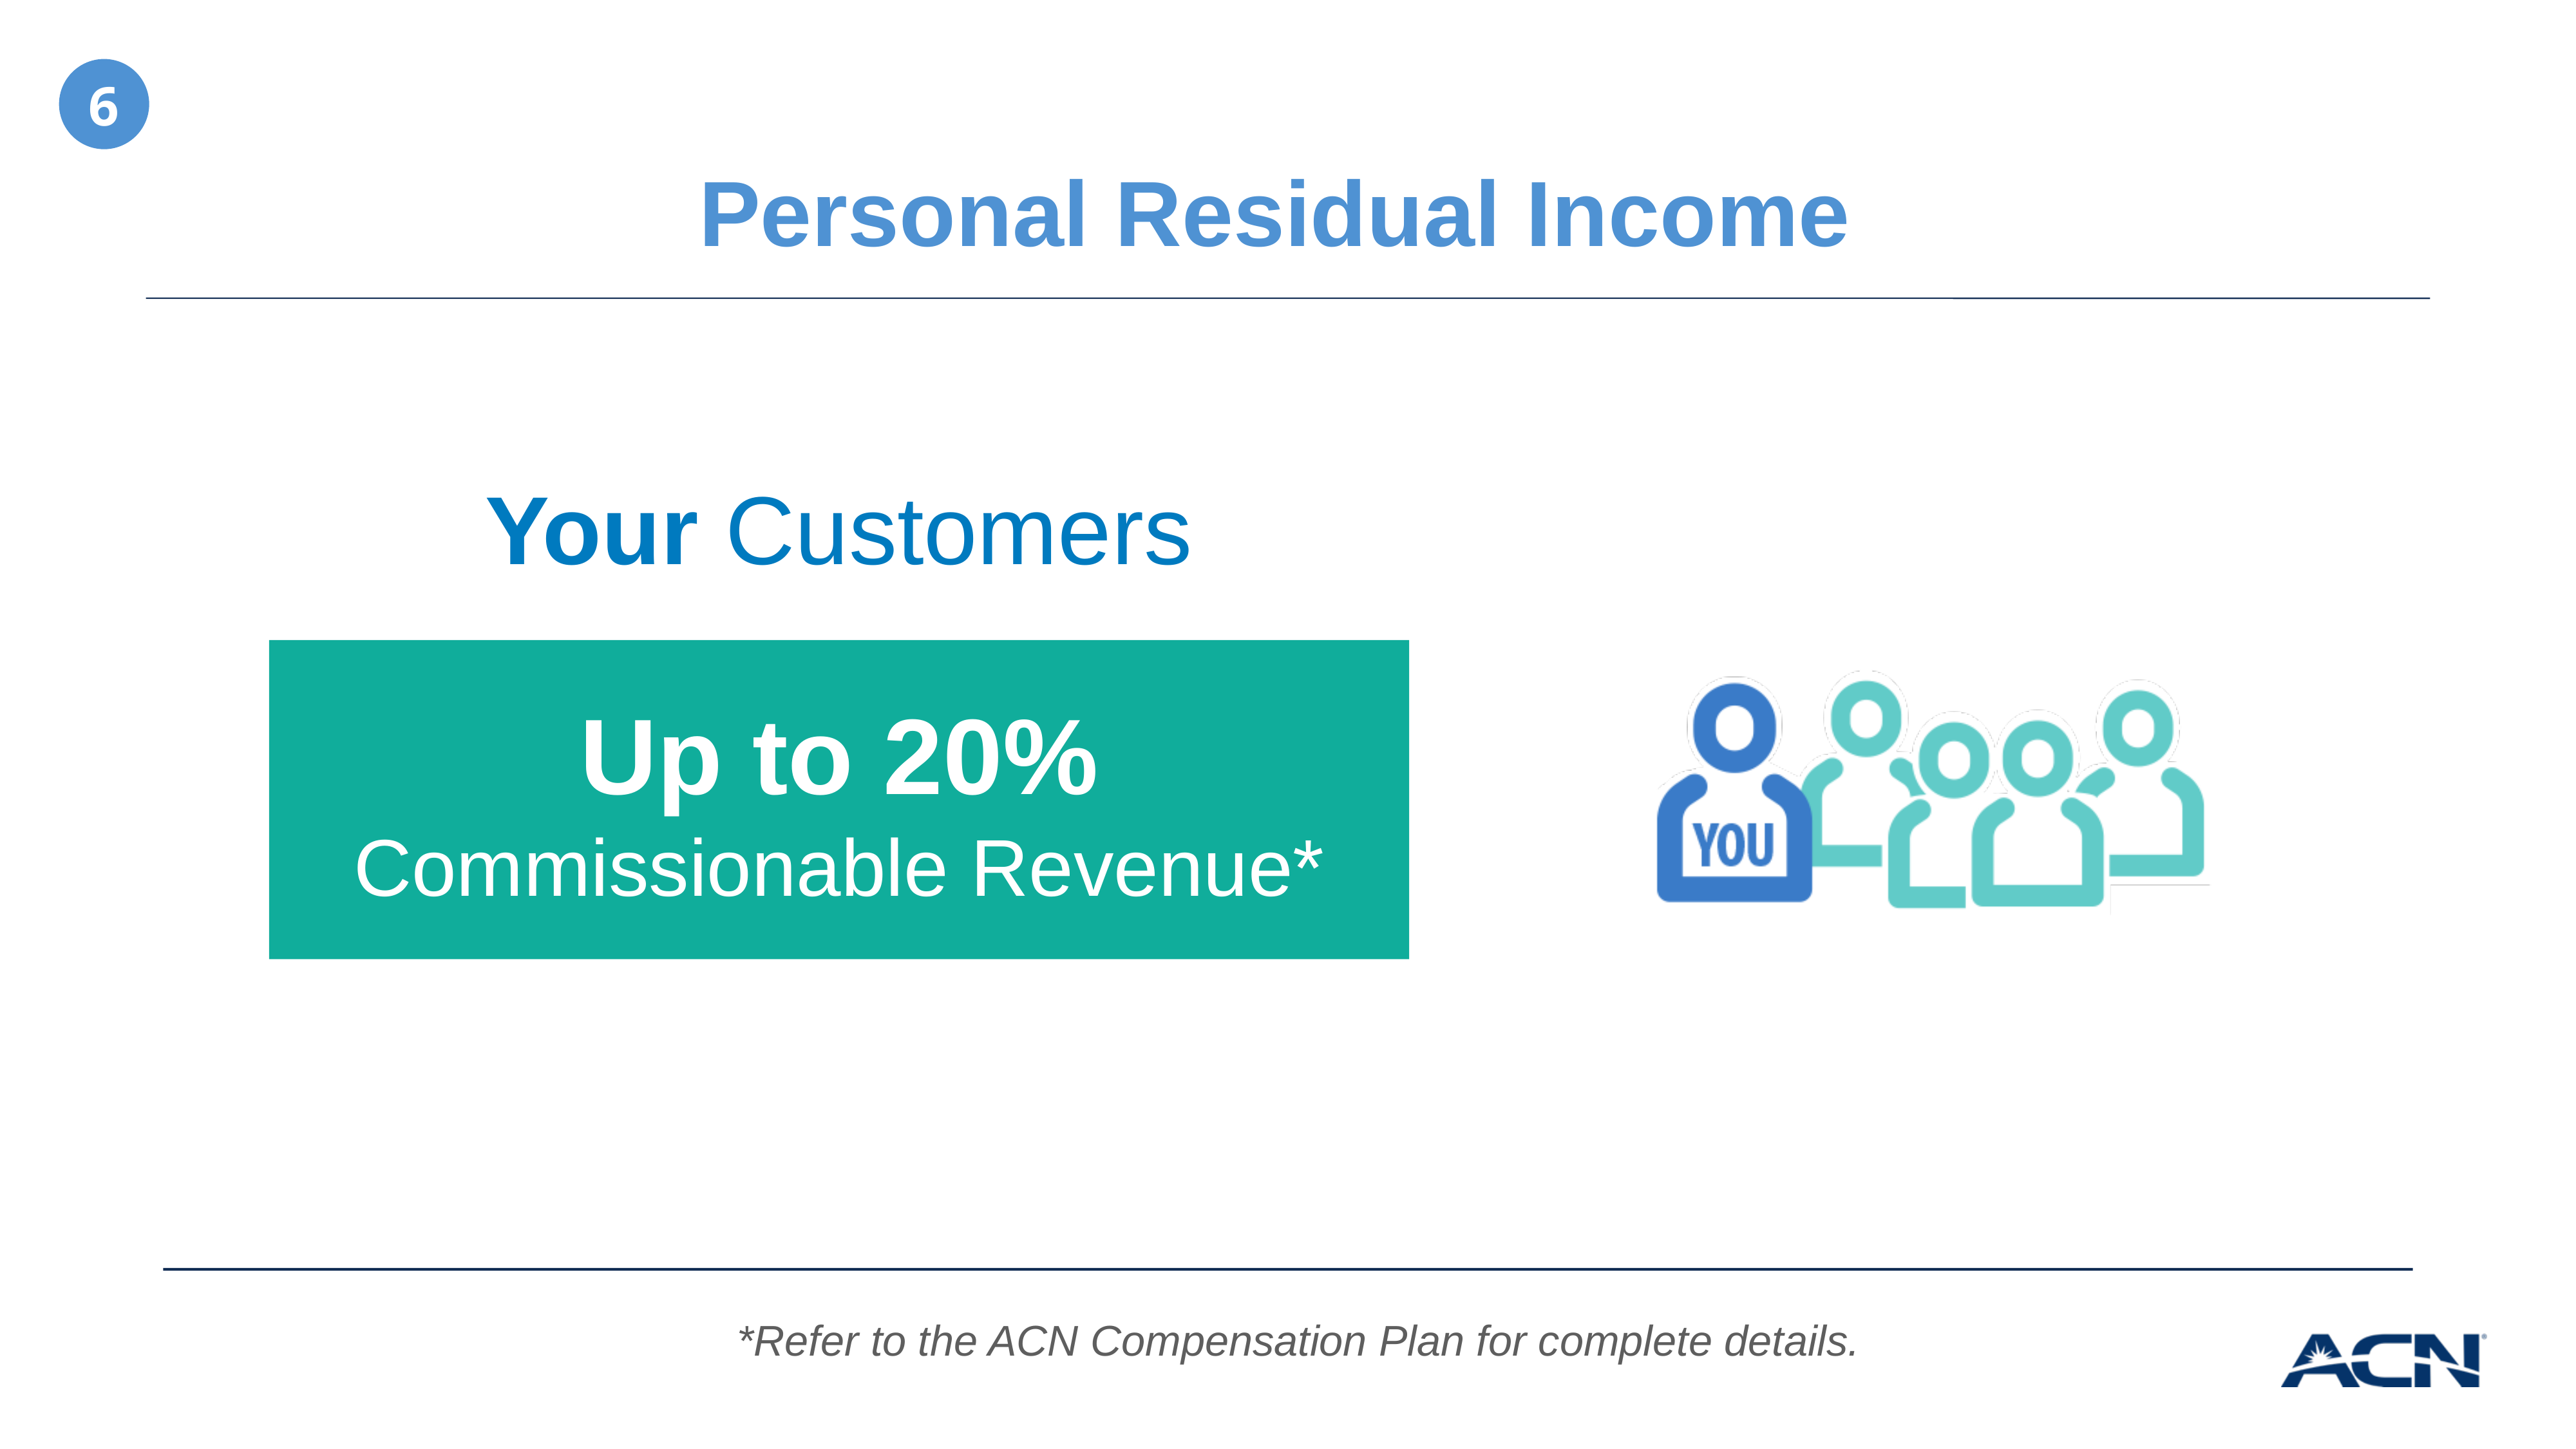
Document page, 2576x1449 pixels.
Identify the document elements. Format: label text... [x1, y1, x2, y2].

text_box [59, 65, 81, 143]
text_box Up to 20% Commissionable Revenue* [268, 639, 1410, 961]
text_box *Refer to the ACN Compensation Plan for complete details. [730, 1305, 1869, 1372]
text_box [83, 144, 125, 149]
picture [1646, 660, 2211, 925]
text_box [128, 65, 149, 143]
text_box Personal Residual Income [691, 167, 1885, 272]
picture [2281, 1331, 2496, 1387]
text_box 6 [81, 64, 128, 144]
text_box [84, 59, 124, 64]
text_box Your Customers [476, 529, 1202, 589]
